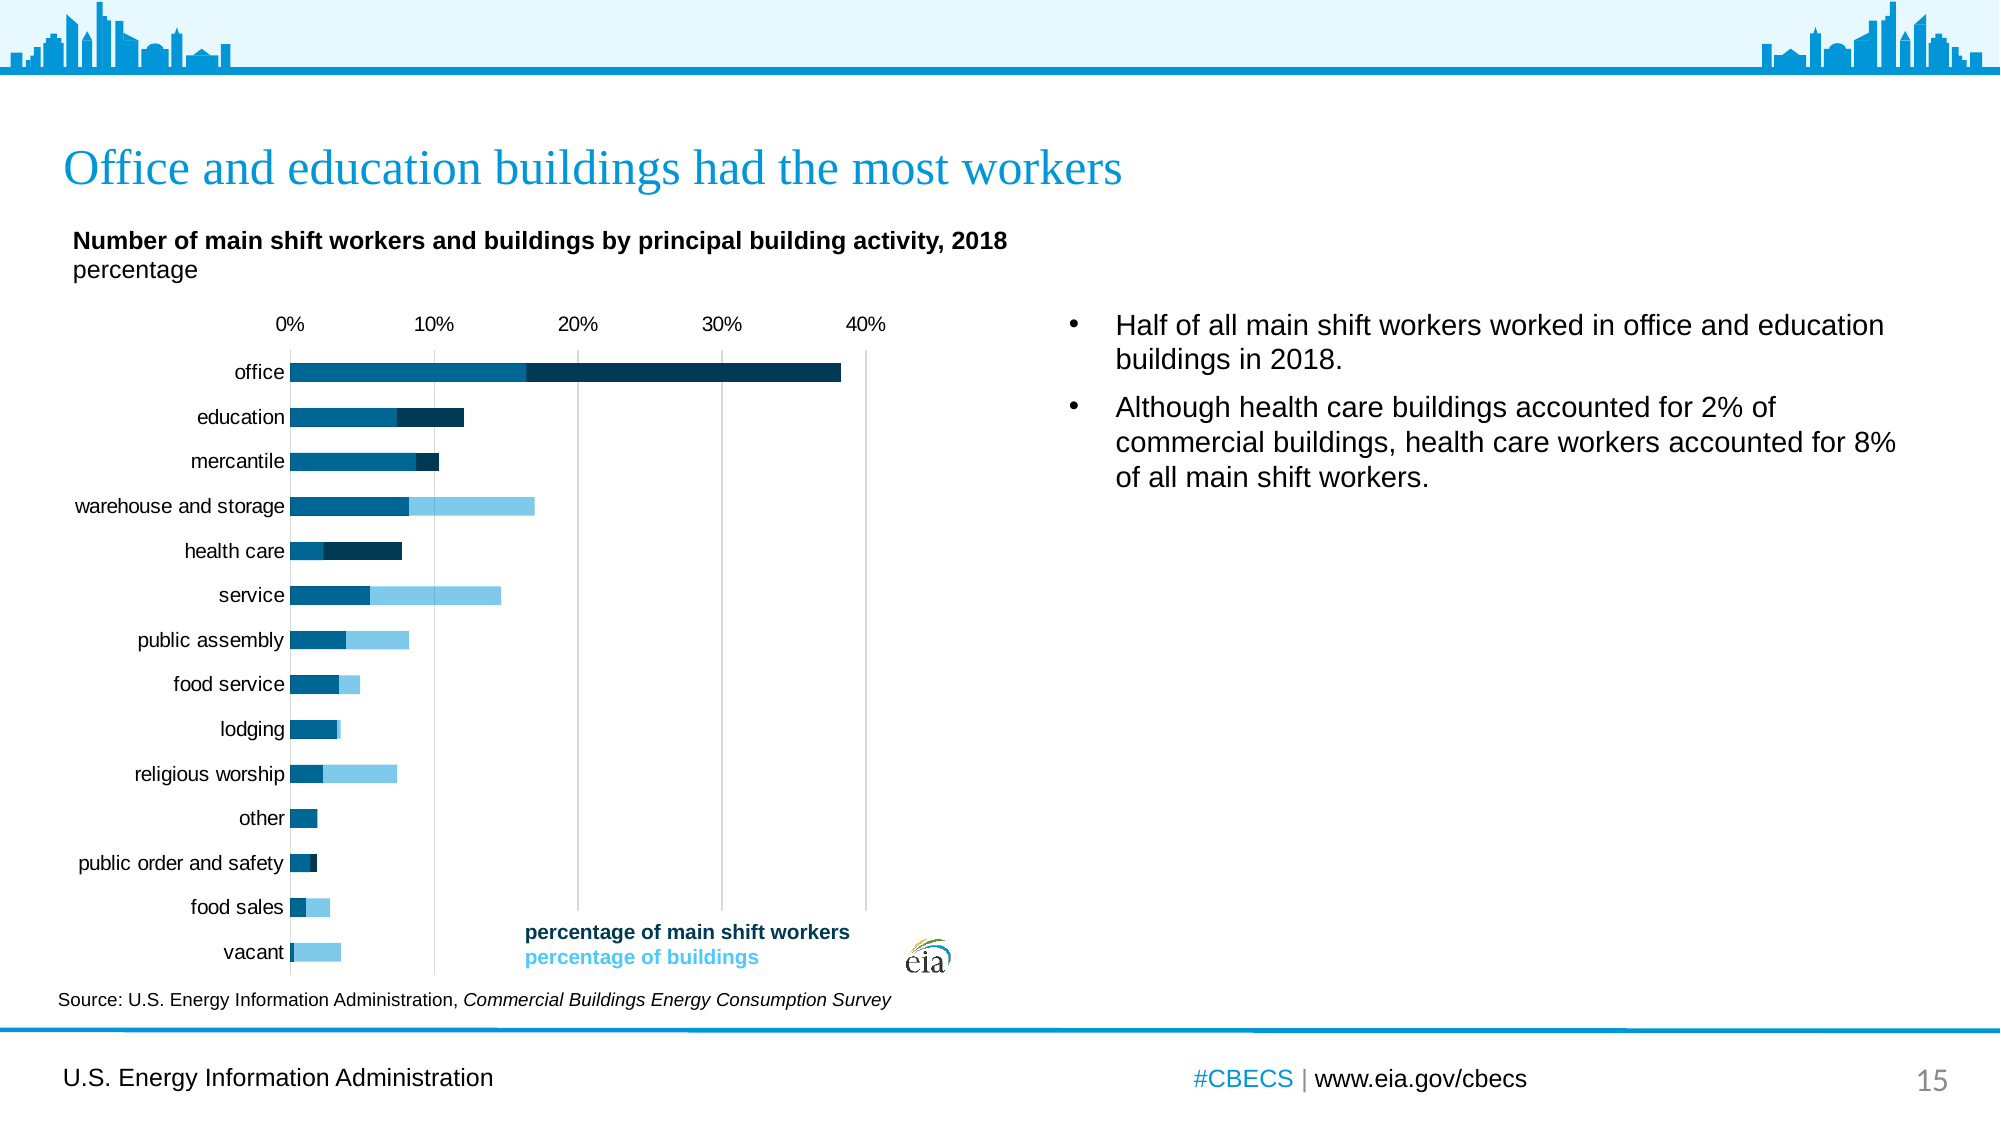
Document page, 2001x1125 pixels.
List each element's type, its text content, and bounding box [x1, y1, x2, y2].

footer #CBECS | www.eia.gov/cbecs [1023, 1047, 1699, 1107]
slide_number 15 [1886, 1048, 1978, 1109]
text_box Half of all main shift workers worked in office and education buildings in 2018. Although health care buildings accounted for 2% of commercial buildings, health care workers accounted for 8% of all main shift workers. [1053, 298, 1932, 501]
title Office and education buildings had the most workers [48, 77, 1952, 202]
text_box Number of main shift workers and buildings by principal building activity, 2018 percentage [58, 216, 1054, 292]
chart [58, 298, 904, 989]
picture [903, 936, 953, 975]
text_box Source: U.S. Energy Information Administration, Commercial Buildings Energy Consumption Survey [43, 980, 1043, 1018]
